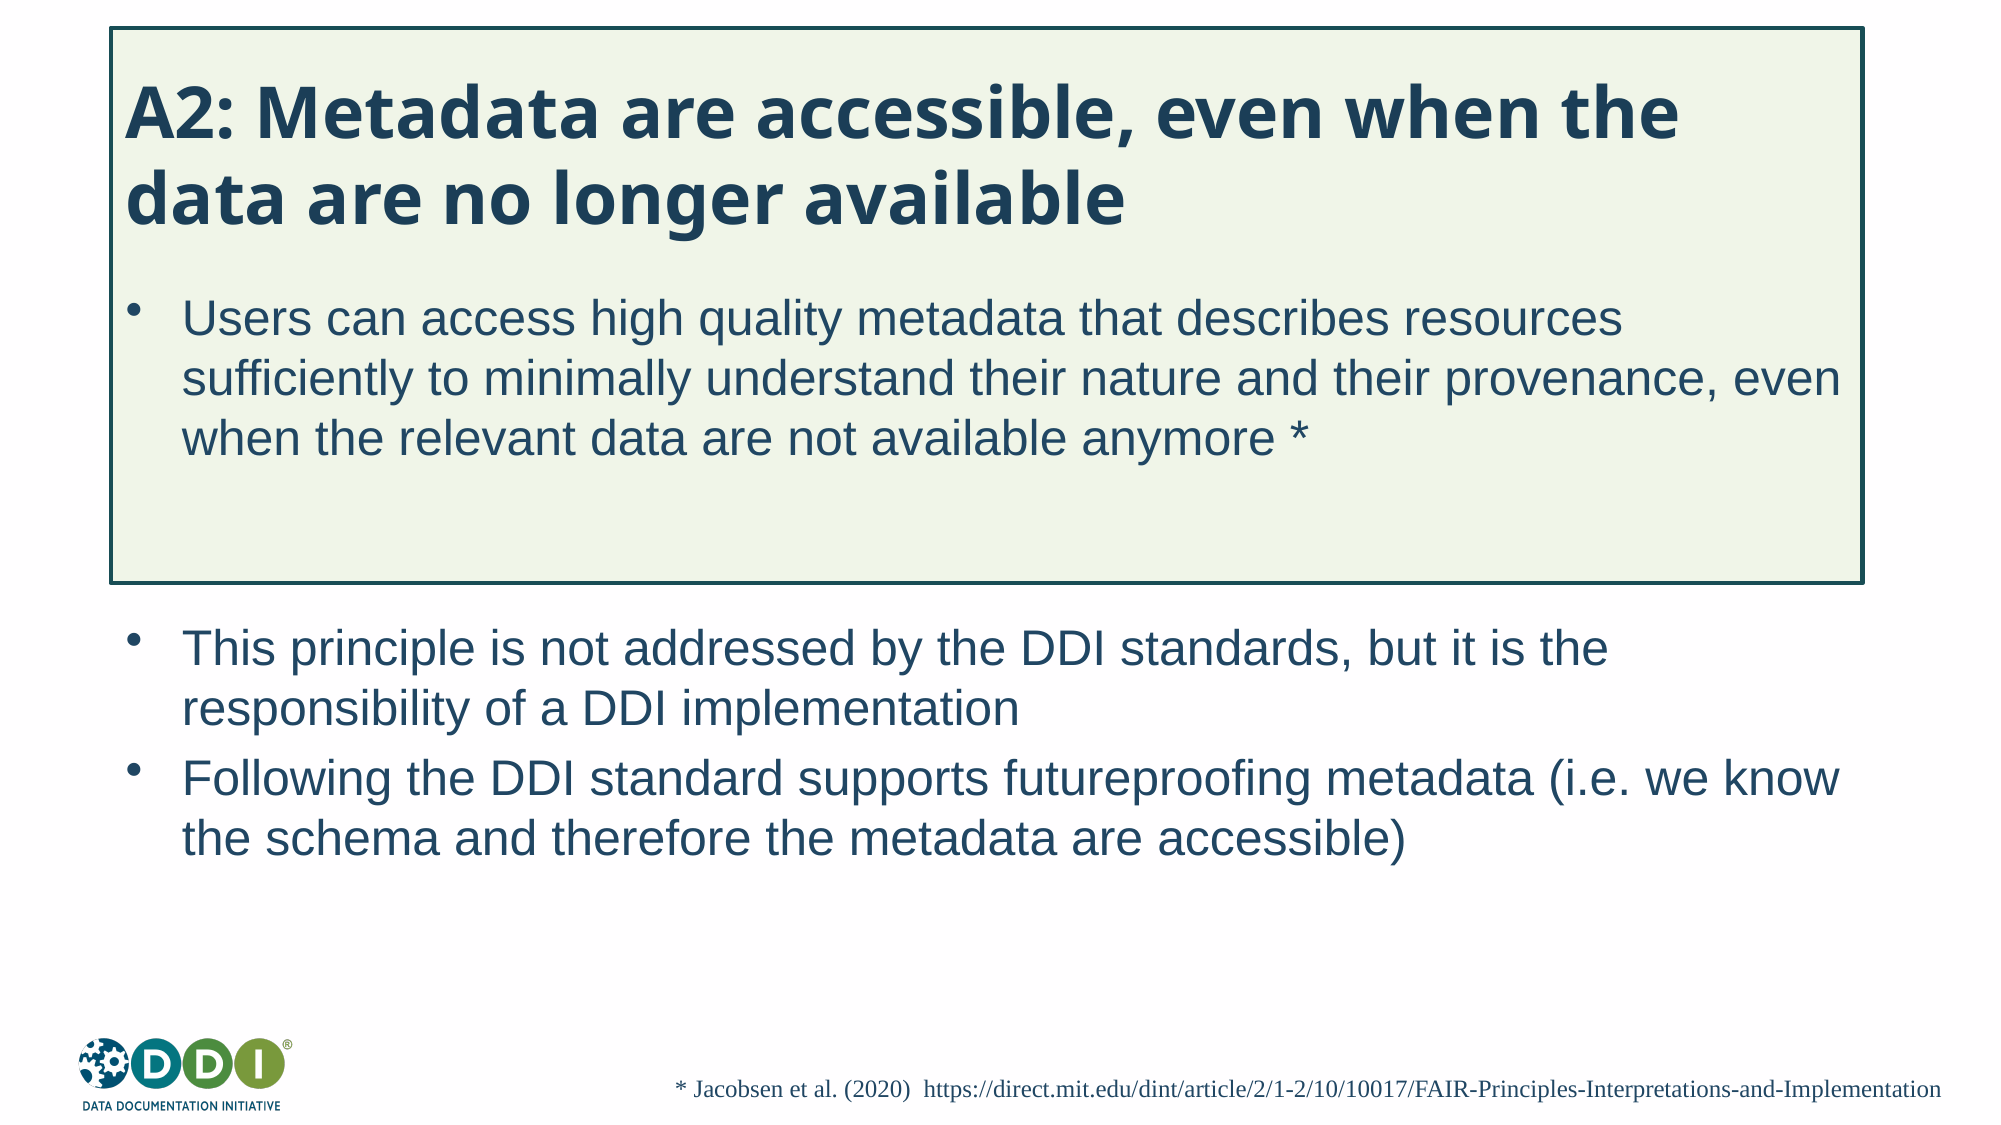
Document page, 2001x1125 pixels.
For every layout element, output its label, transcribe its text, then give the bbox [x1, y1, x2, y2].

text_box * Jacobsen et al. (2020) https://direct.mit.edu/dint/article/2/1-2/10/10017/FAIR-Principles-Interpretations-and-Implementation [660, 1065, 2000, 1110]
list Users can access high quality metadata that describes resources sufficiently to minimally understand their nature and their provenance, even when the relevant data are not available anymore * This principle is not addressed by the DDI standards, but it is the responsibility of a DDI implementation Following the DDI standard supports futureproofing metadata (i.e. we know the schema and therefore the metadata are accessible) [110, 278, 1863, 1019]
picture [65, 1032, 305, 1115]
title A2: Metadata are accessible, even when the data are no longer available [110, 59, 1863, 247]
text_box [109, 26, 1865, 585]
